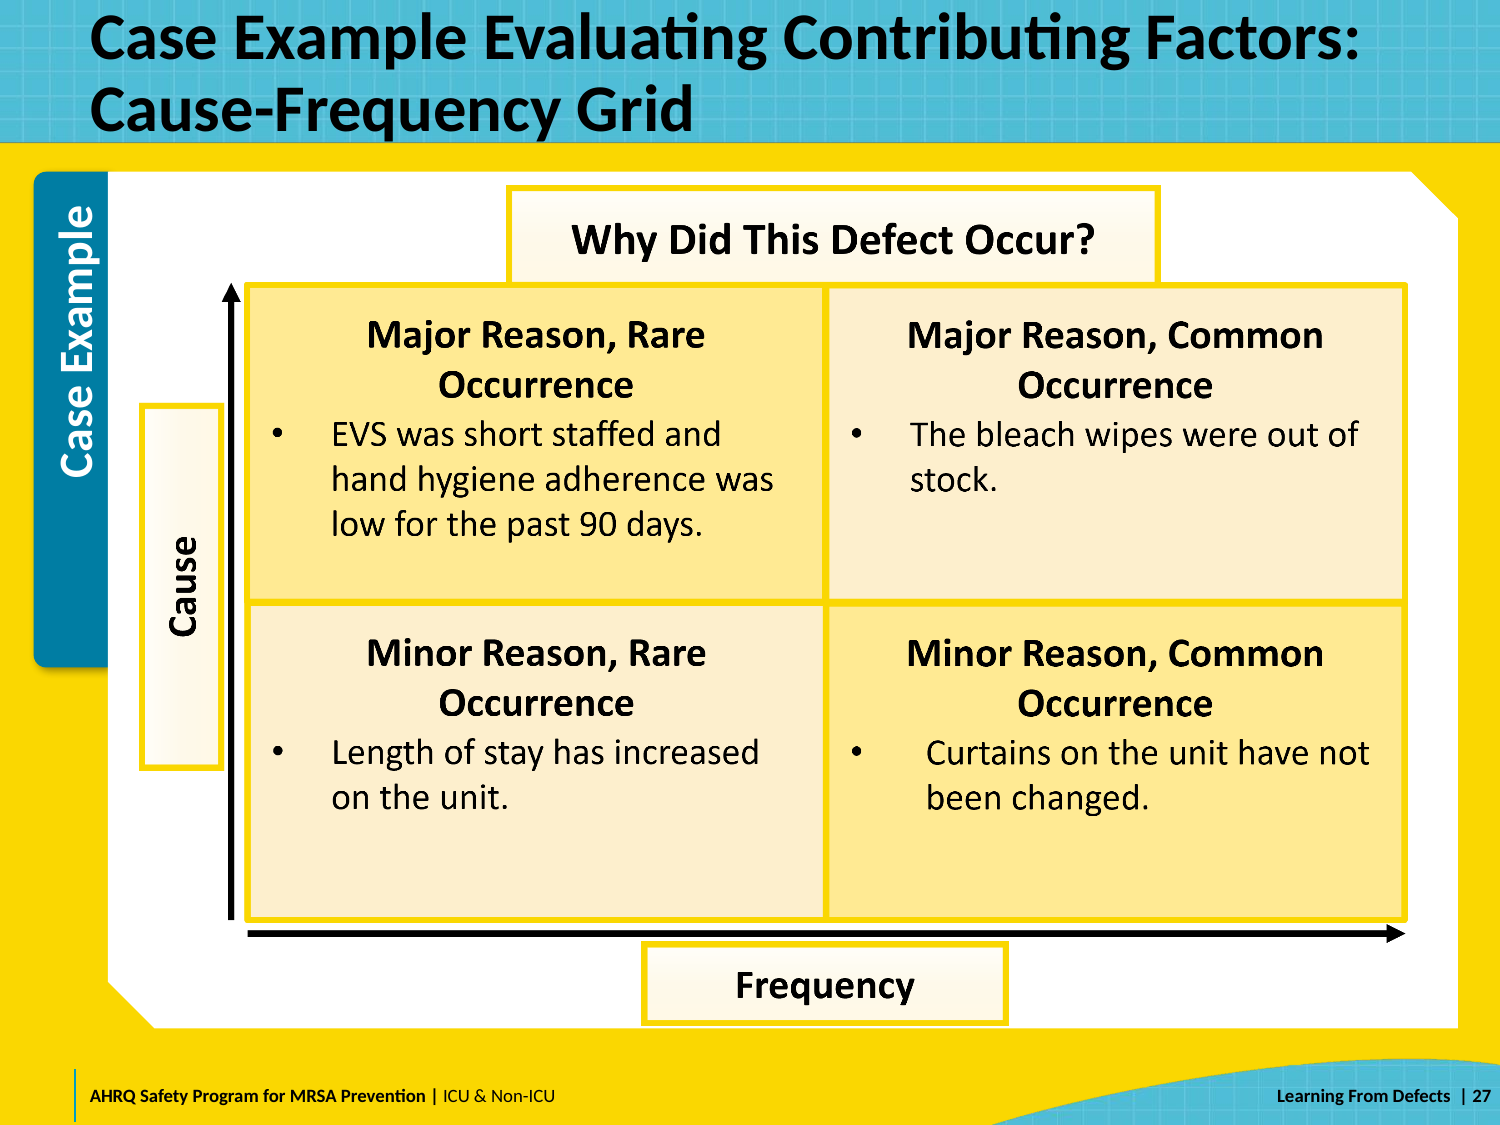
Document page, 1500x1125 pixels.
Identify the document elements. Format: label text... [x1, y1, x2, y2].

slide_number | 27 [1455, 1065, 1500, 1125]
picture [0, 0, 1500, 1125]
title Case Example Evaluating Contributing Factors: Cause-Frequency Grid [75, 0, 1425, 146]
